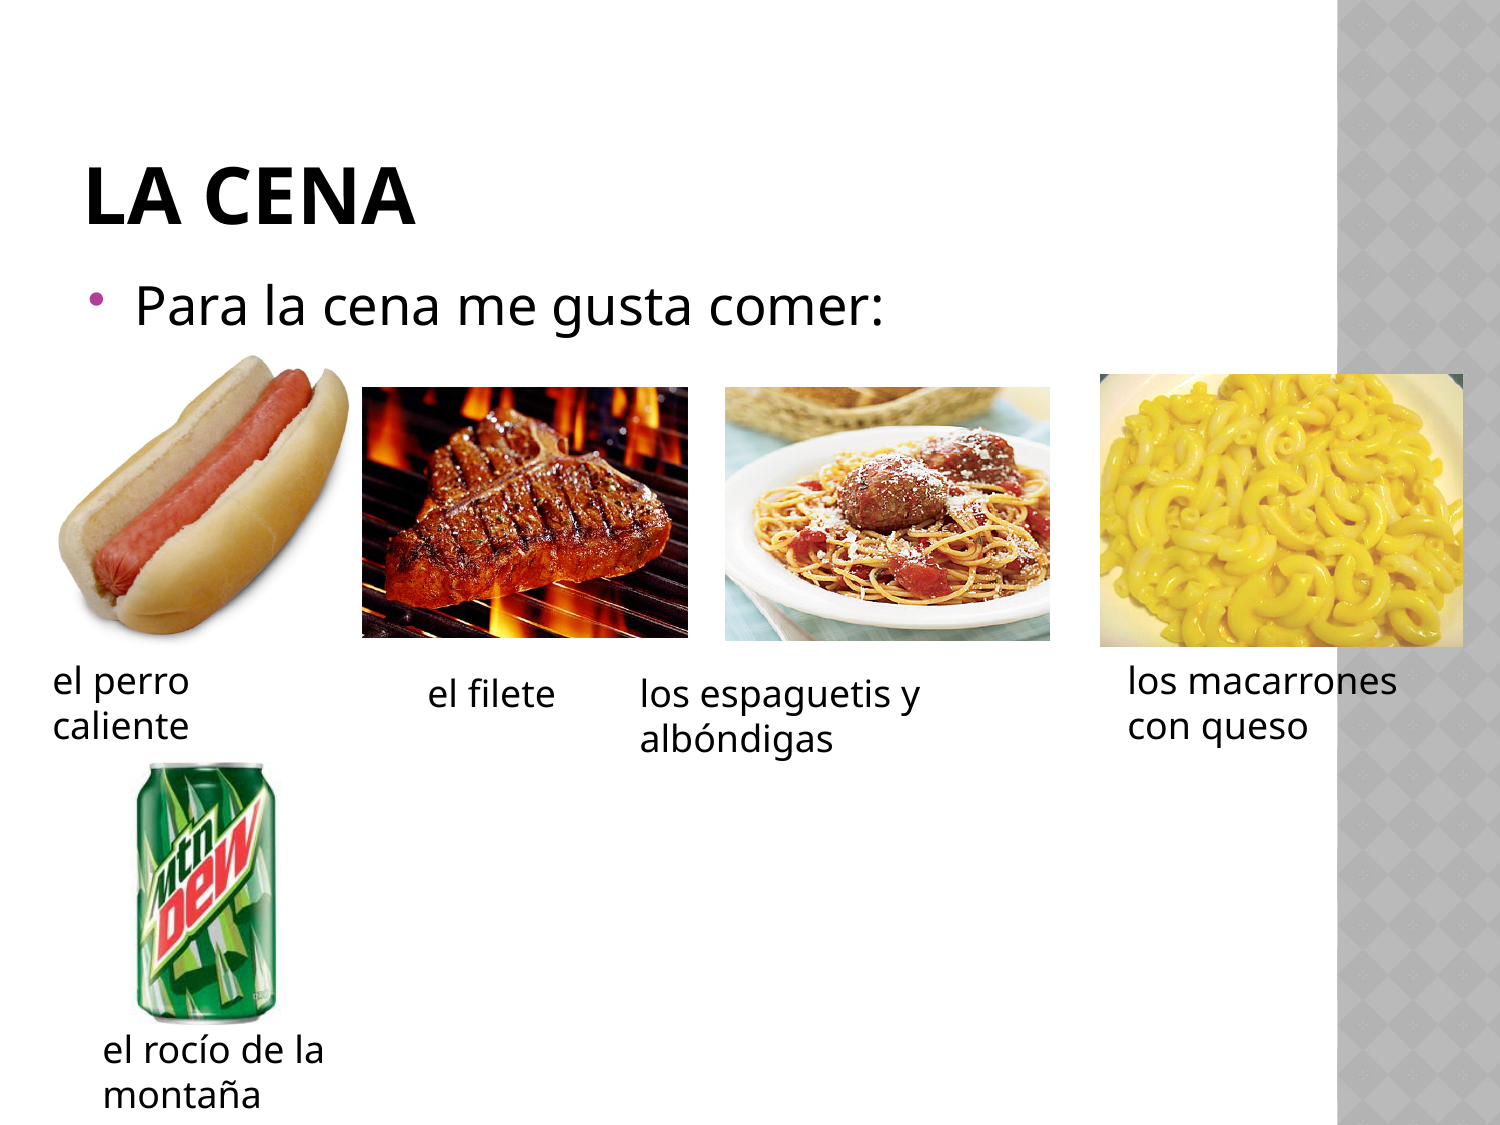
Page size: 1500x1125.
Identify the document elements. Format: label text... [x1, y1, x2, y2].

picture [724, 387, 1051, 642]
text_box los macarrones con queso [1112, 656, 1463, 755]
text_box los espaguetis y albóndigas [624, 662, 1075, 768]
list Para la cena me gusta comer: [75, 264, 1263, 1059]
text_box el perro caliente [37, 649, 325, 755]
text_box el rocío de la montaña [87, 1018, 375, 1124]
picture [74, 762, 338, 1026]
title La Cena [75, 52, 1263, 240]
picture [49, 349, 359, 652]
picture [362, 387, 688, 639]
text_box el filete [412, 662, 600, 723]
picture [1099, 374, 1463, 648]
